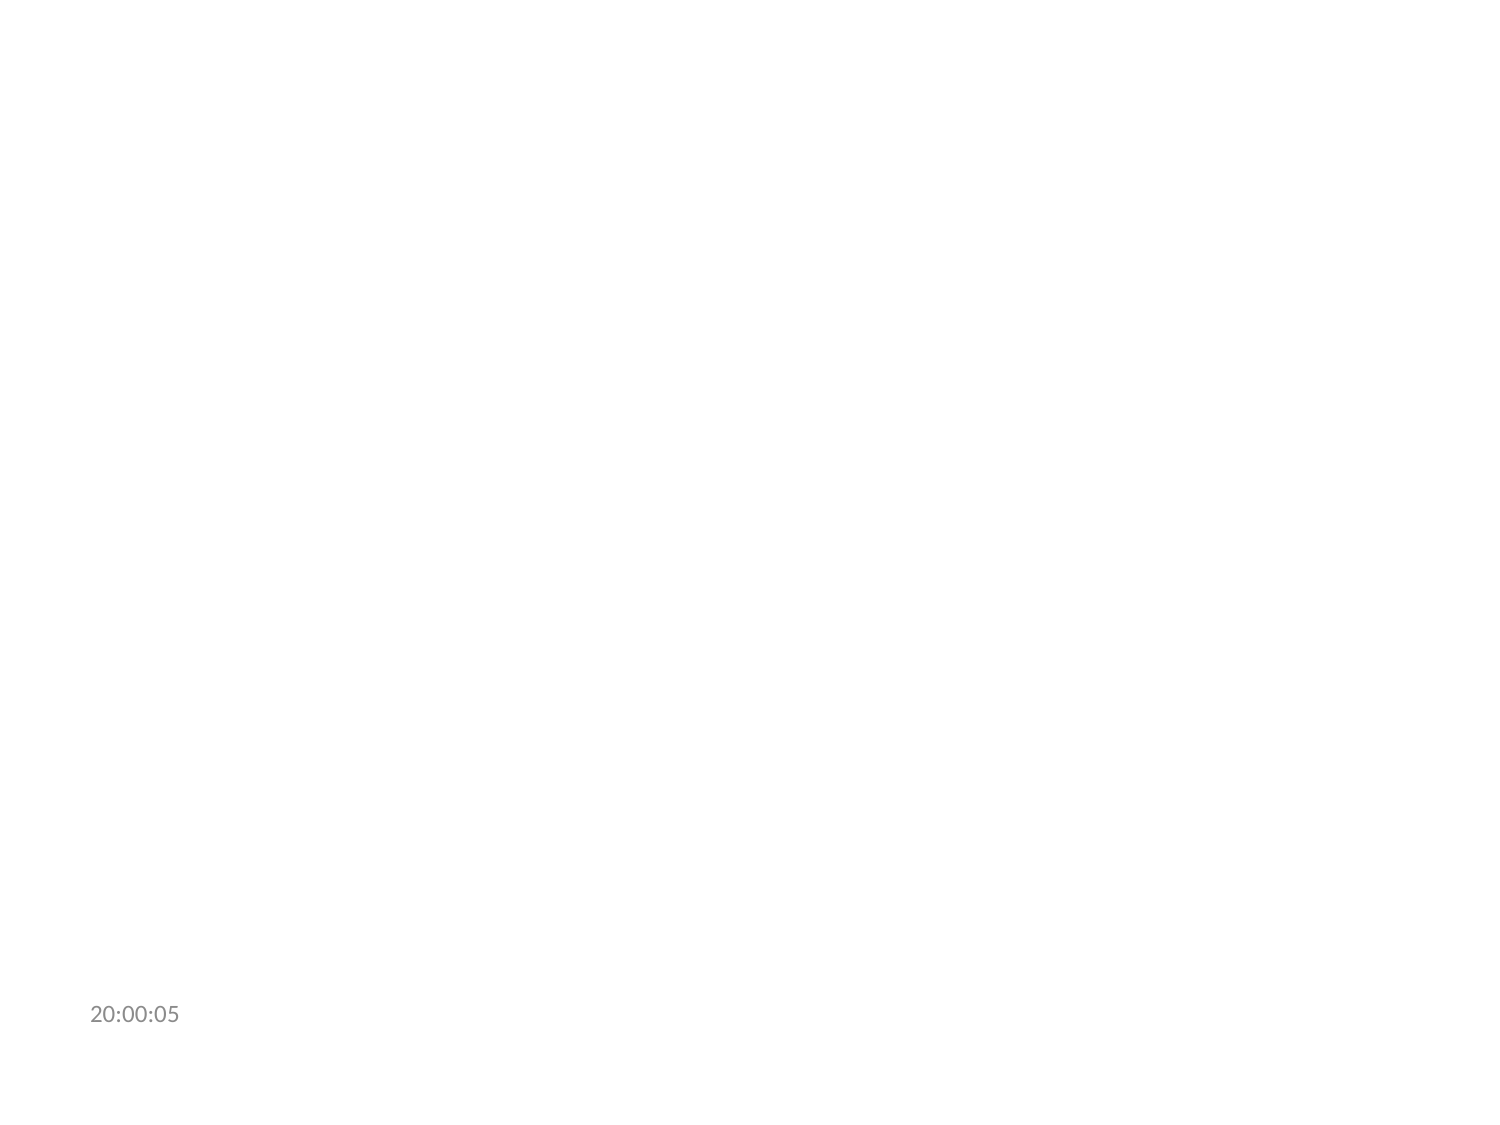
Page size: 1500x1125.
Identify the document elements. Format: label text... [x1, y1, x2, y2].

text_box 15:35:09 [75, 982, 425, 1043]
